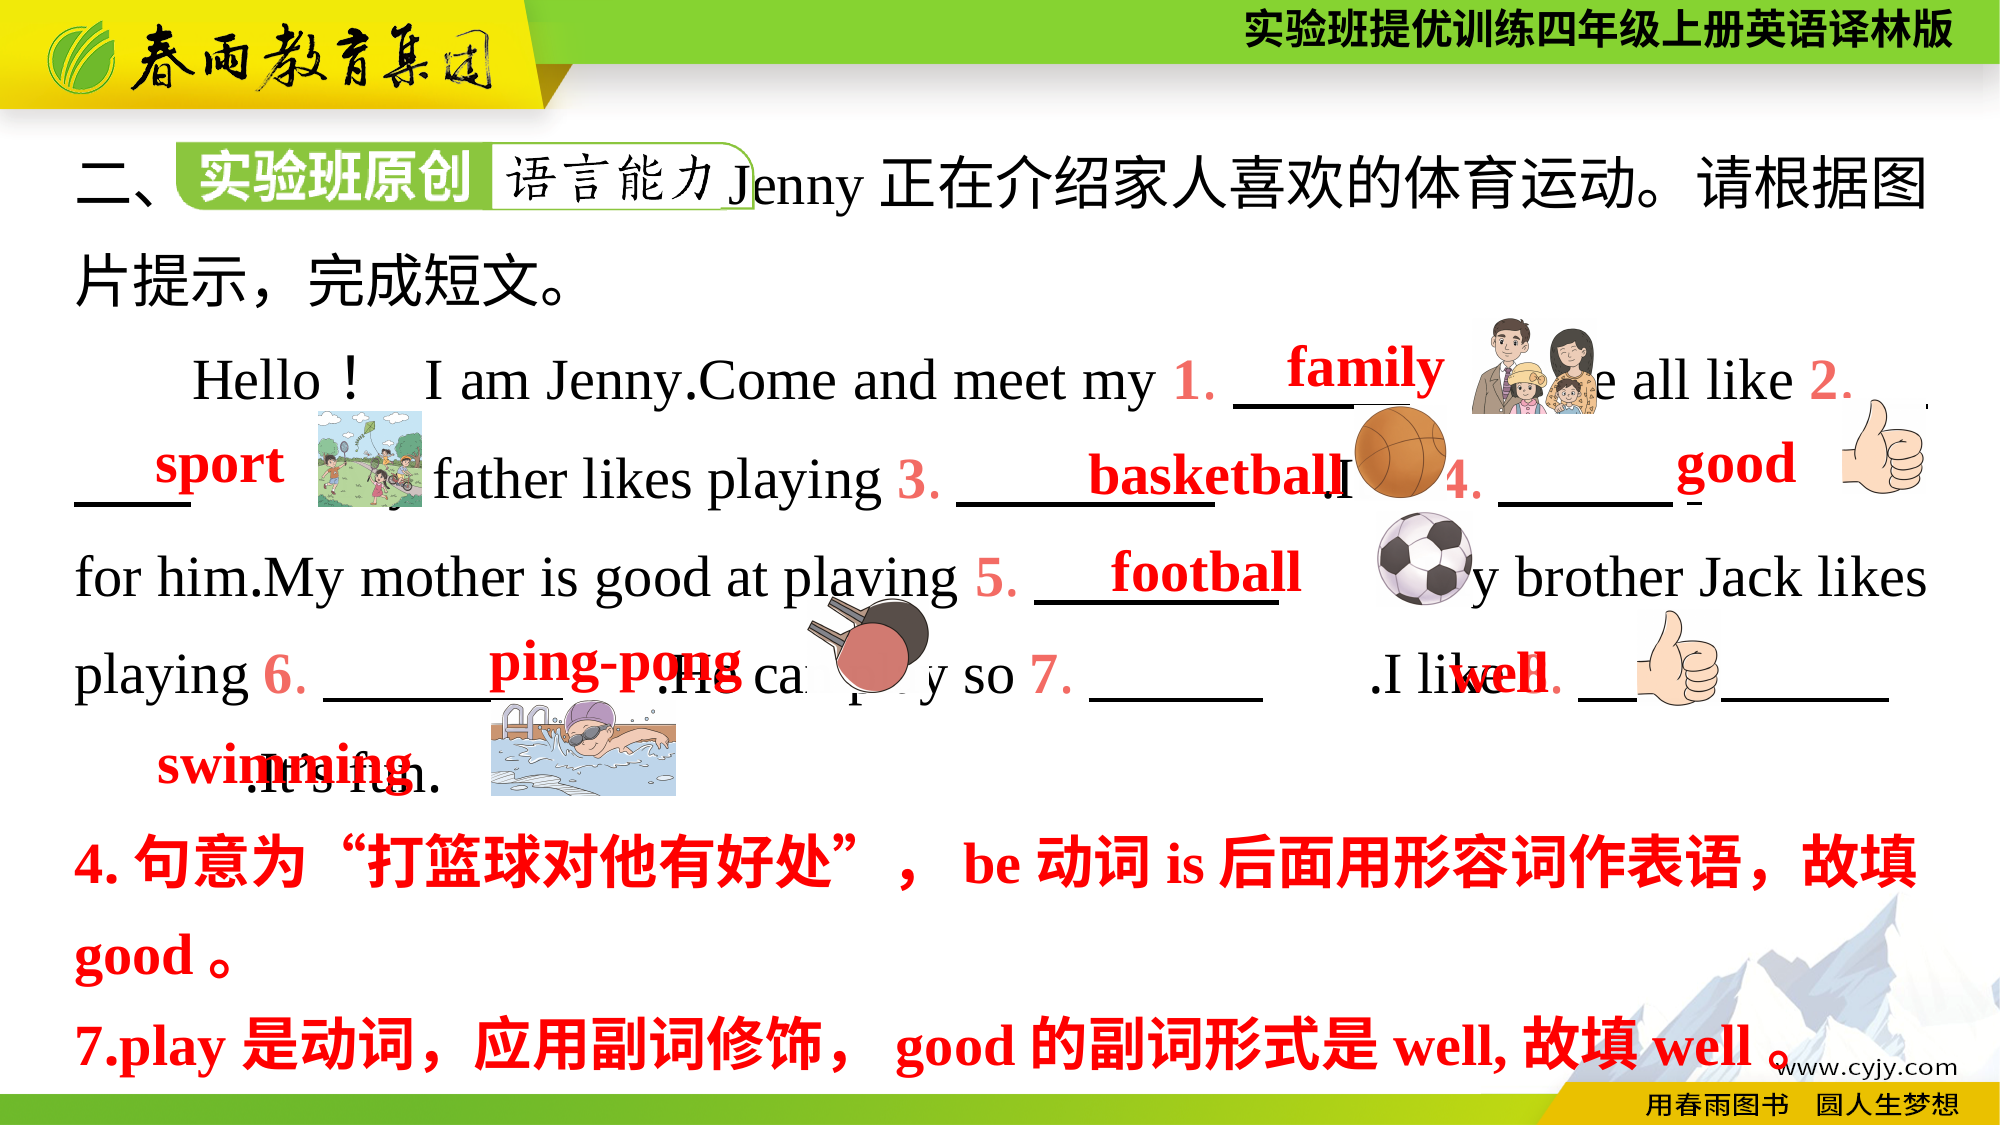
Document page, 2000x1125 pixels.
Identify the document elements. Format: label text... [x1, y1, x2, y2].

text_box good [1662, 389, 1812, 502]
picture [0, 0, 2000, 1125]
text_box family [1272, 292, 1462, 406]
text_box football [1096, 497, 1319, 611]
list 二、 Jenny正在介绍家人喜欢的体育运动。请根据图片提示，完成短文。 Hello！ I am Jenny.Come and meet my 1. .We all like 2. .My father likes playing 3. .It is 4. . for him.My mother is good at playing 5. .My brother Jack likes playing 6. .He can play so 7. .I like 8. .It’s fun. [59, 110, 1944, 796]
text_box basketball [1073, 401, 1360, 514]
text_box ping-pong [474, 586, 759, 700]
text_box sport [140, 389, 301, 502]
text_box 4.句意为“打篮球对他有好处”，be动词is后面用形容词作表语，故填good。 7.play是动词，应用副词修饰，good的副词形式是well,故填well。 [59, 796, 1944, 1085]
text_box well [1434, 598, 1565, 712]
text_box swimming [142, 689, 429, 796]
